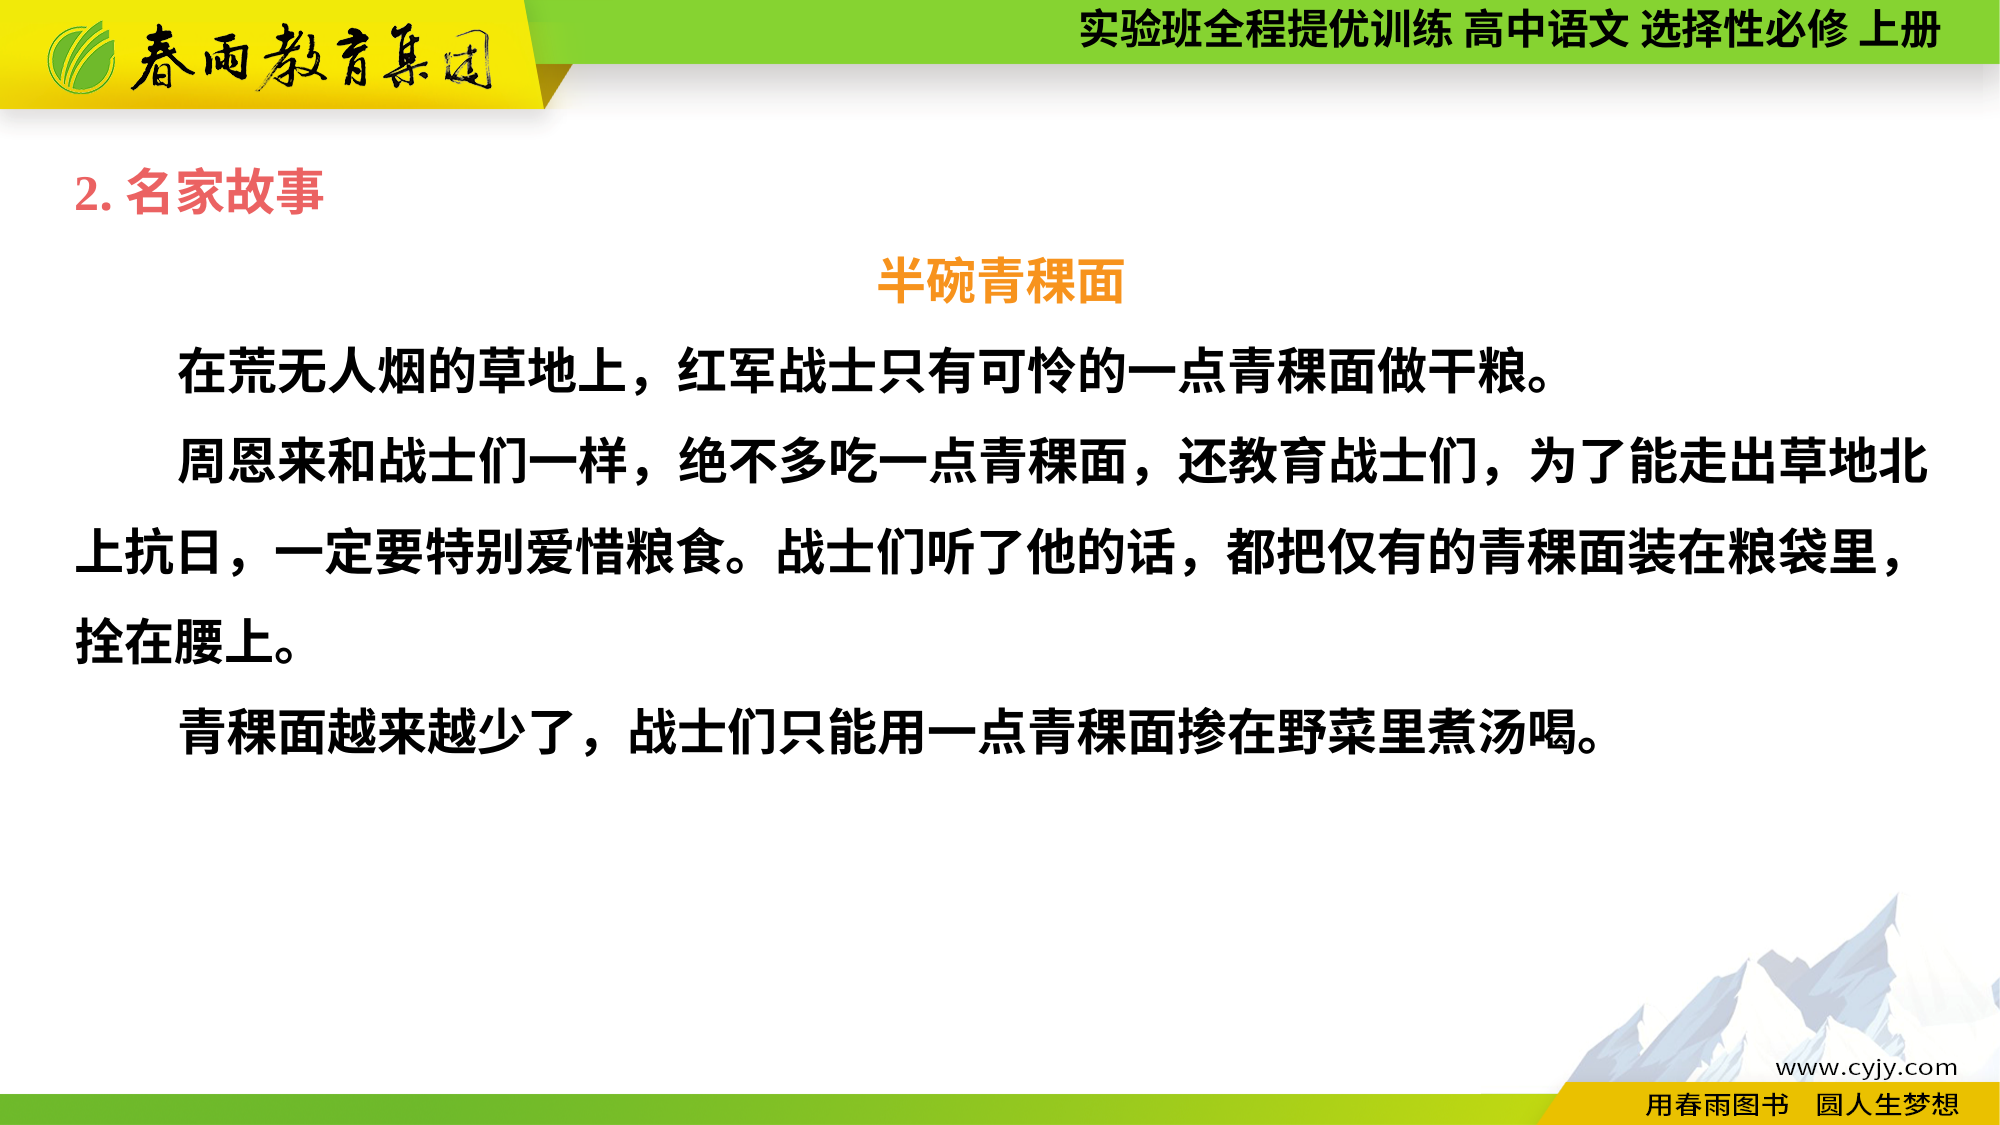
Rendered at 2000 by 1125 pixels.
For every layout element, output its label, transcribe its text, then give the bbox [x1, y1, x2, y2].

list 2.名家故事 半碗青稞面 在荒无人烟的草地上，红军战士只有可怜的一点青稞面做干粮。 周恩来和战士们一样，绝不多吃一点青稞面，还教育战士们，为了能走出草地北上抗日，一定要特别爱惜粮食。战士们听了他的话，都把仅有的青稞面装在粮袋里，拴在腰上。 青稞面越来越少了，战士们只能用一点青稞面掺在野菜里煮汤喝。 [59, 122, 1944, 774]
picture [0, 0, 2000, 1125]
